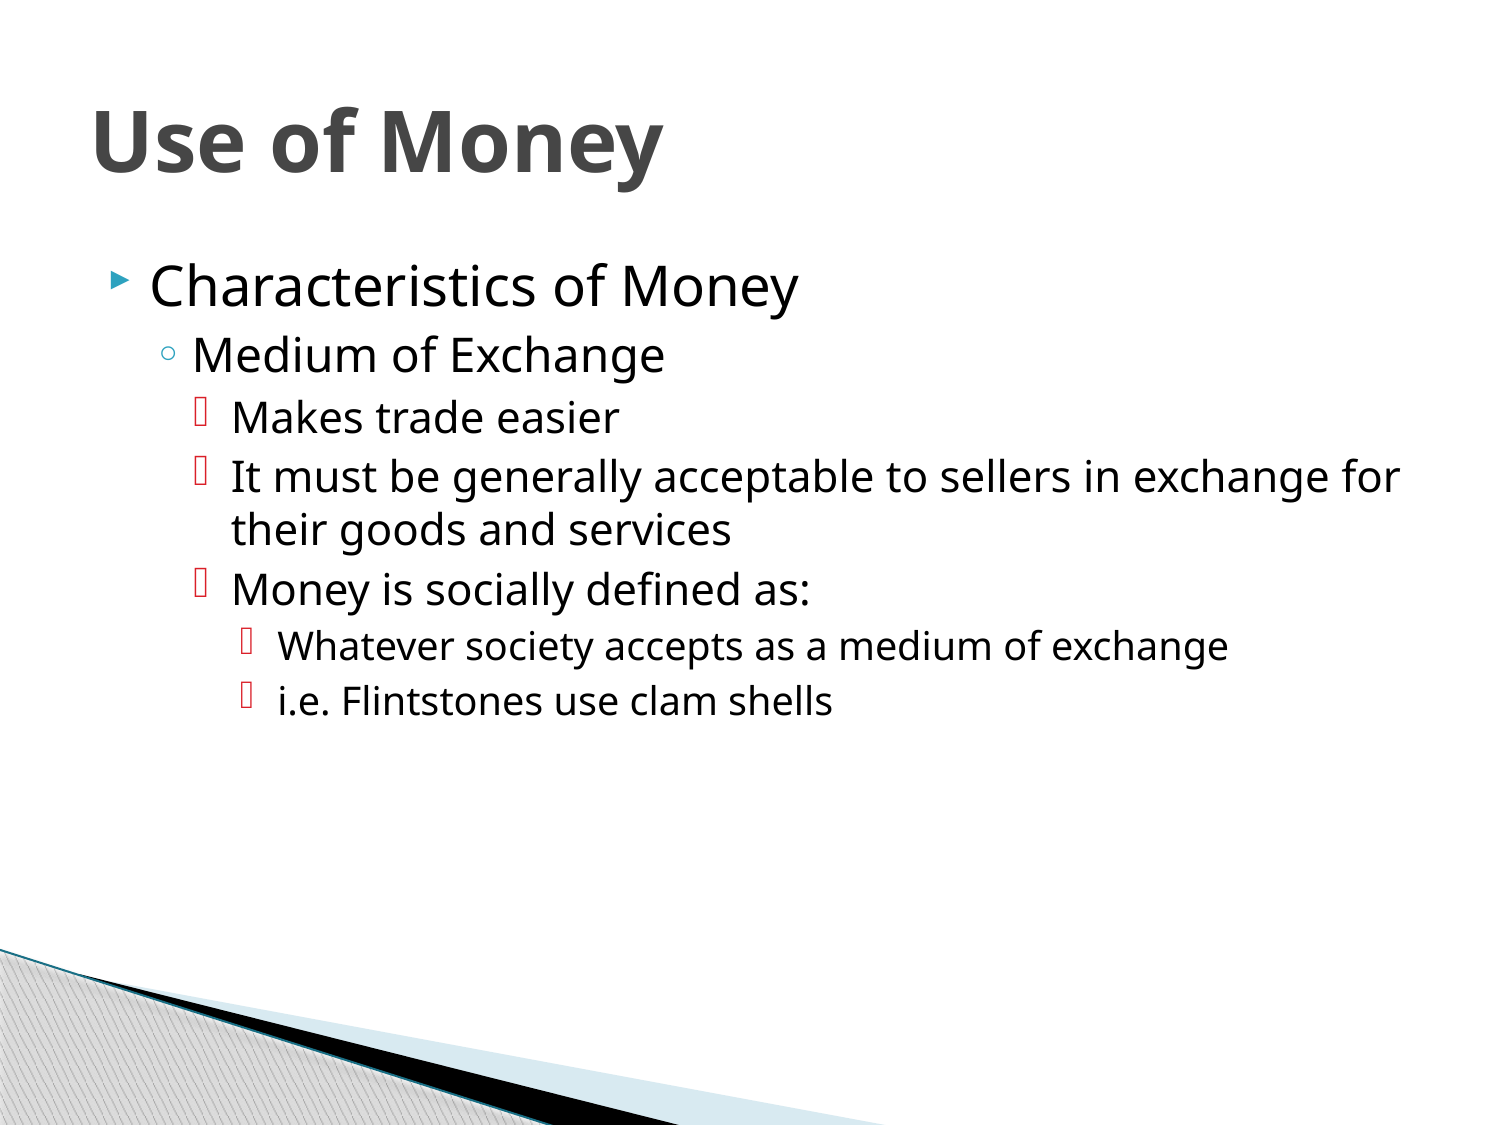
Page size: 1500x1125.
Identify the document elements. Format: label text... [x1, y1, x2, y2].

title Use of Money [75, 45, 1425, 233]
list Characteristics of Money Medium of Exchange Makes trade easier It must be generally acceptable to sellers in exchange for their goods and services Money is socially defined as: Whatever society accepts as a medium of exchange i.e. Flintstones use clam shells [75, 243, 1425, 986]
